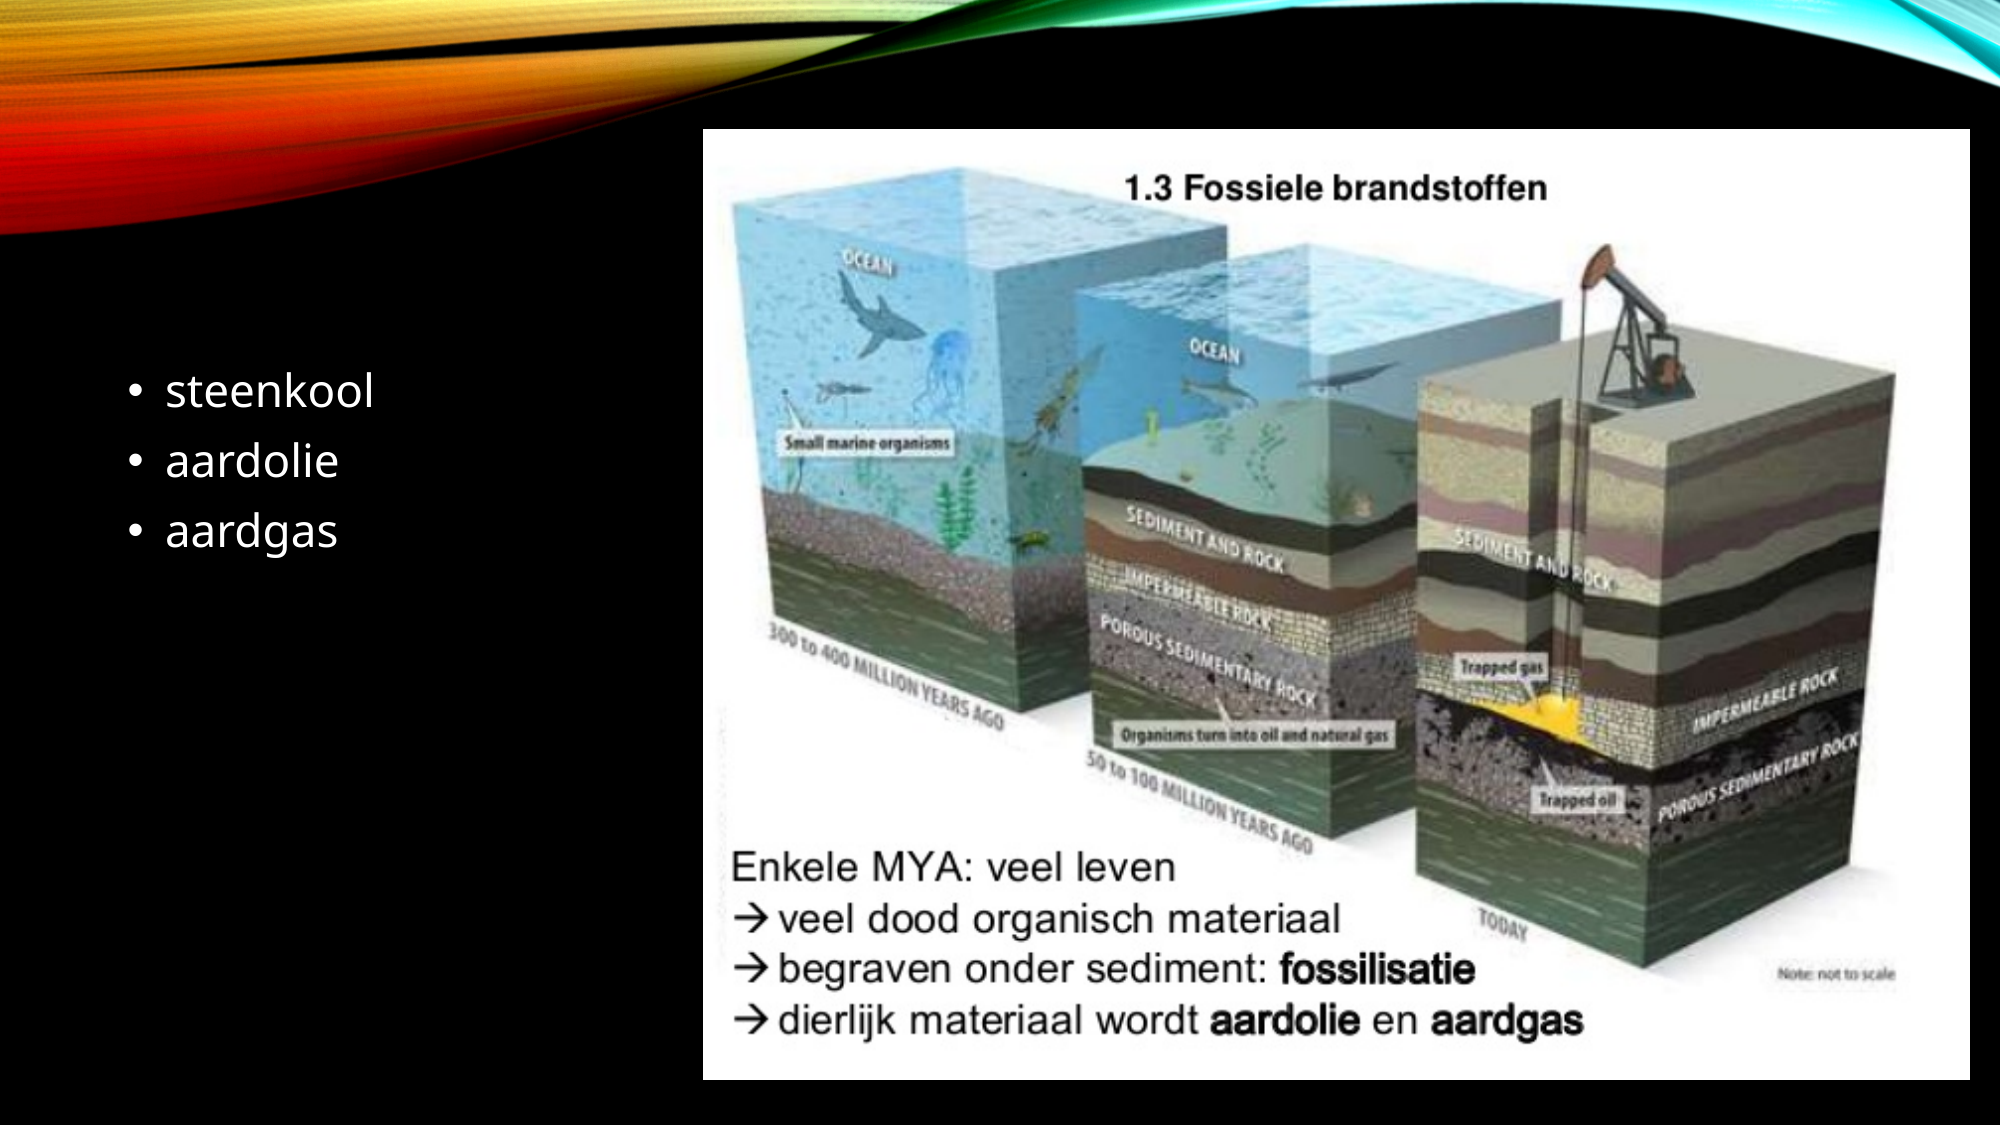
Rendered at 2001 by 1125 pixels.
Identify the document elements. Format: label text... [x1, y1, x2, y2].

list steenkool aardolie aardgas [112, 360, 417, 1021]
picture [0, 0, 2000, 1080]
